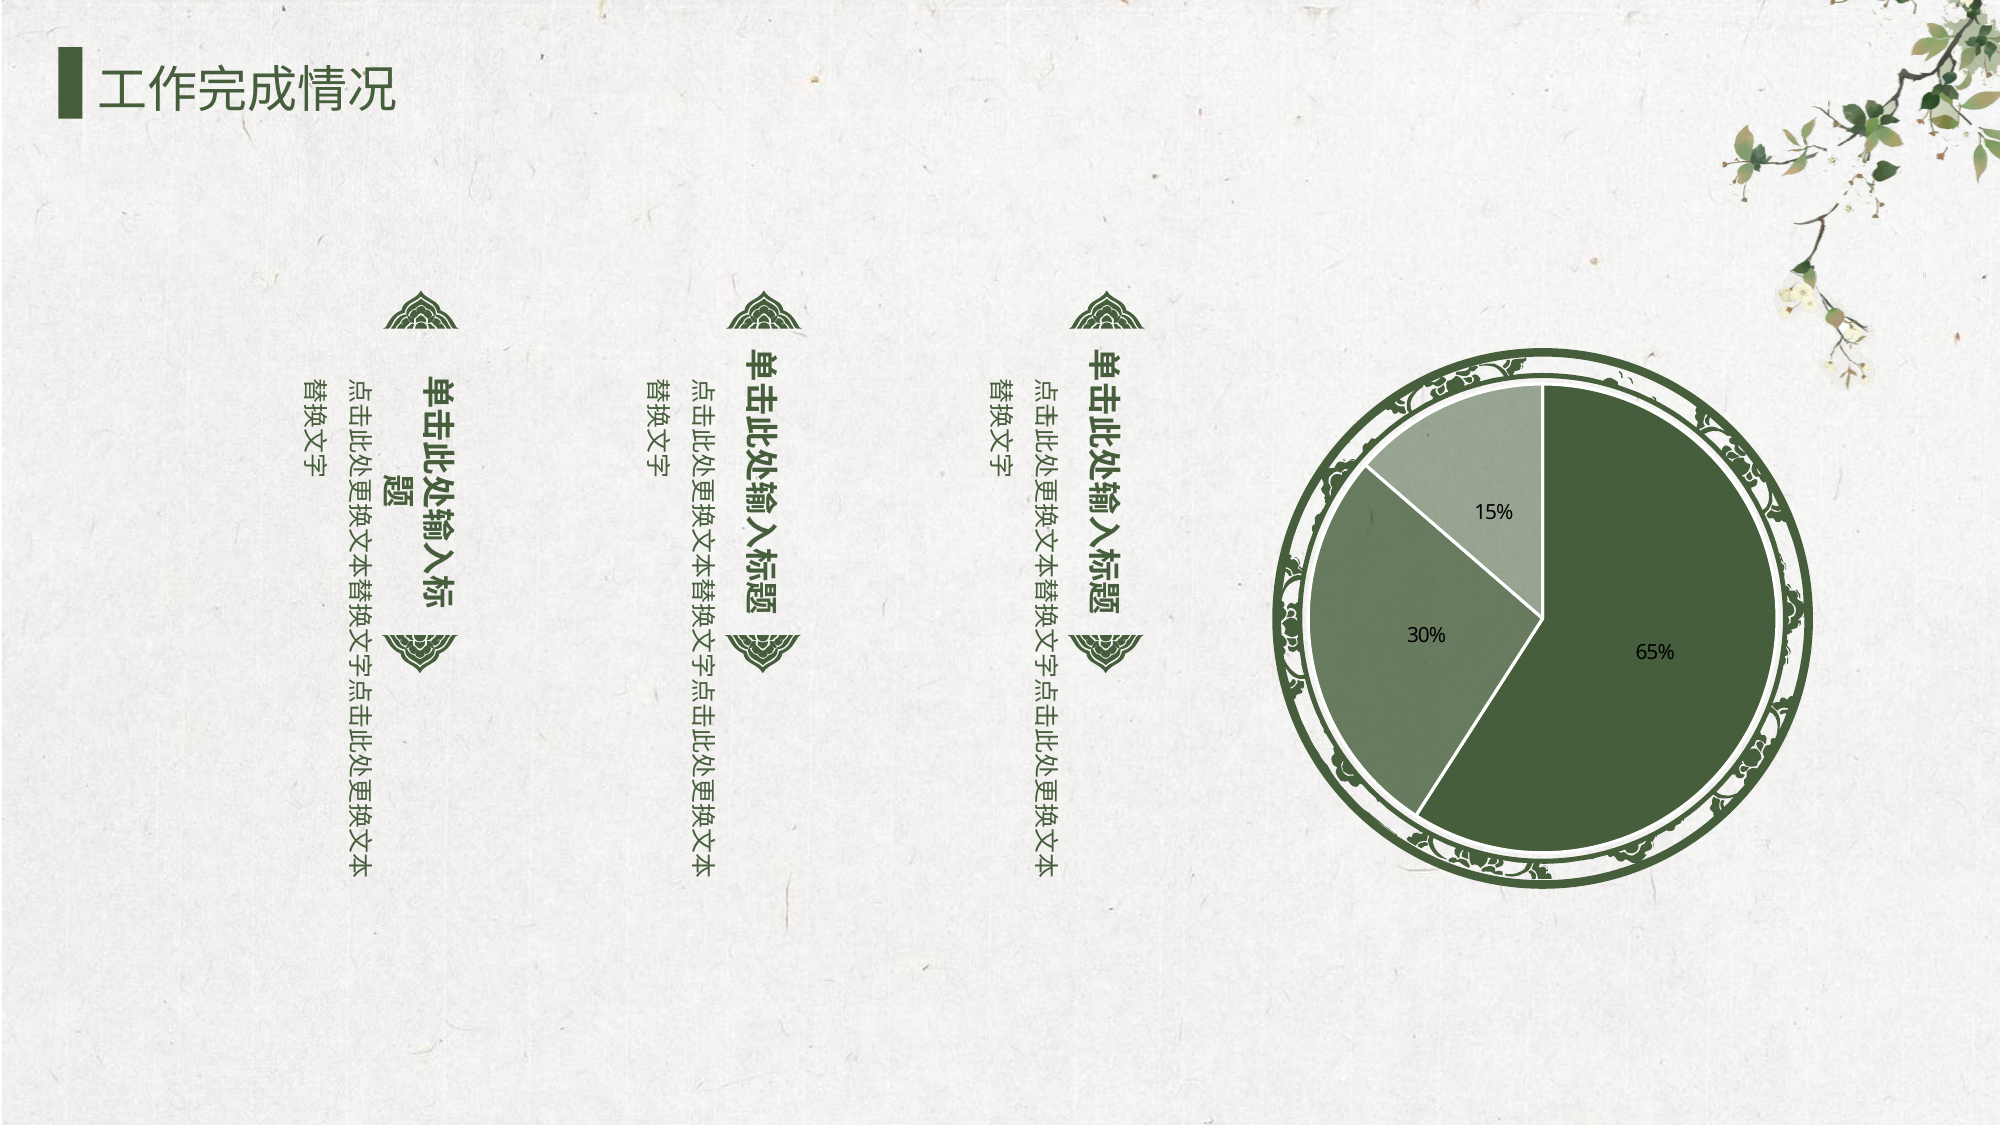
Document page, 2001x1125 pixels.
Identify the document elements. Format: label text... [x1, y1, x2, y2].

text_box [1424, 347, 1661, 374]
text_box 单击此处输入标题 [727, 328, 799, 636]
text_box 单击此处输入标题 [384, 348, 456, 636]
text_box [383, 290, 459, 329]
text_box 点击此处更换文本替换文字点击此处更换文本替换文字 [625, 364, 742, 903]
text_box 单击此处输入标题 [1070, 328, 1142, 636]
text_box 工作完成情况 [82, 50, 569, 125]
text_box [742, 635, 801, 674]
picture [1, 0, 2000, 1125]
chart [1298, 374, 1787, 863]
text_box [399, 635, 458, 674]
text_box 点击此处更换文本替换文字点击此处更换文本替换文字 [282, 364, 399, 903]
text_box [1787, 500, 1815, 737]
text_box [1424, 863, 1661, 890]
text_box [1068, 290, 1145, 329]
text_box [1085, 635, 1144, 674]
text_box [1271, 500, 1298, 737]
text_box [57, 46, 83, 120]
text_box 点击此处更换文本替换文字点击此处更换文本替换文字 [968, 364, 1085, 903]
text_box [726, 290, 802, 329]
